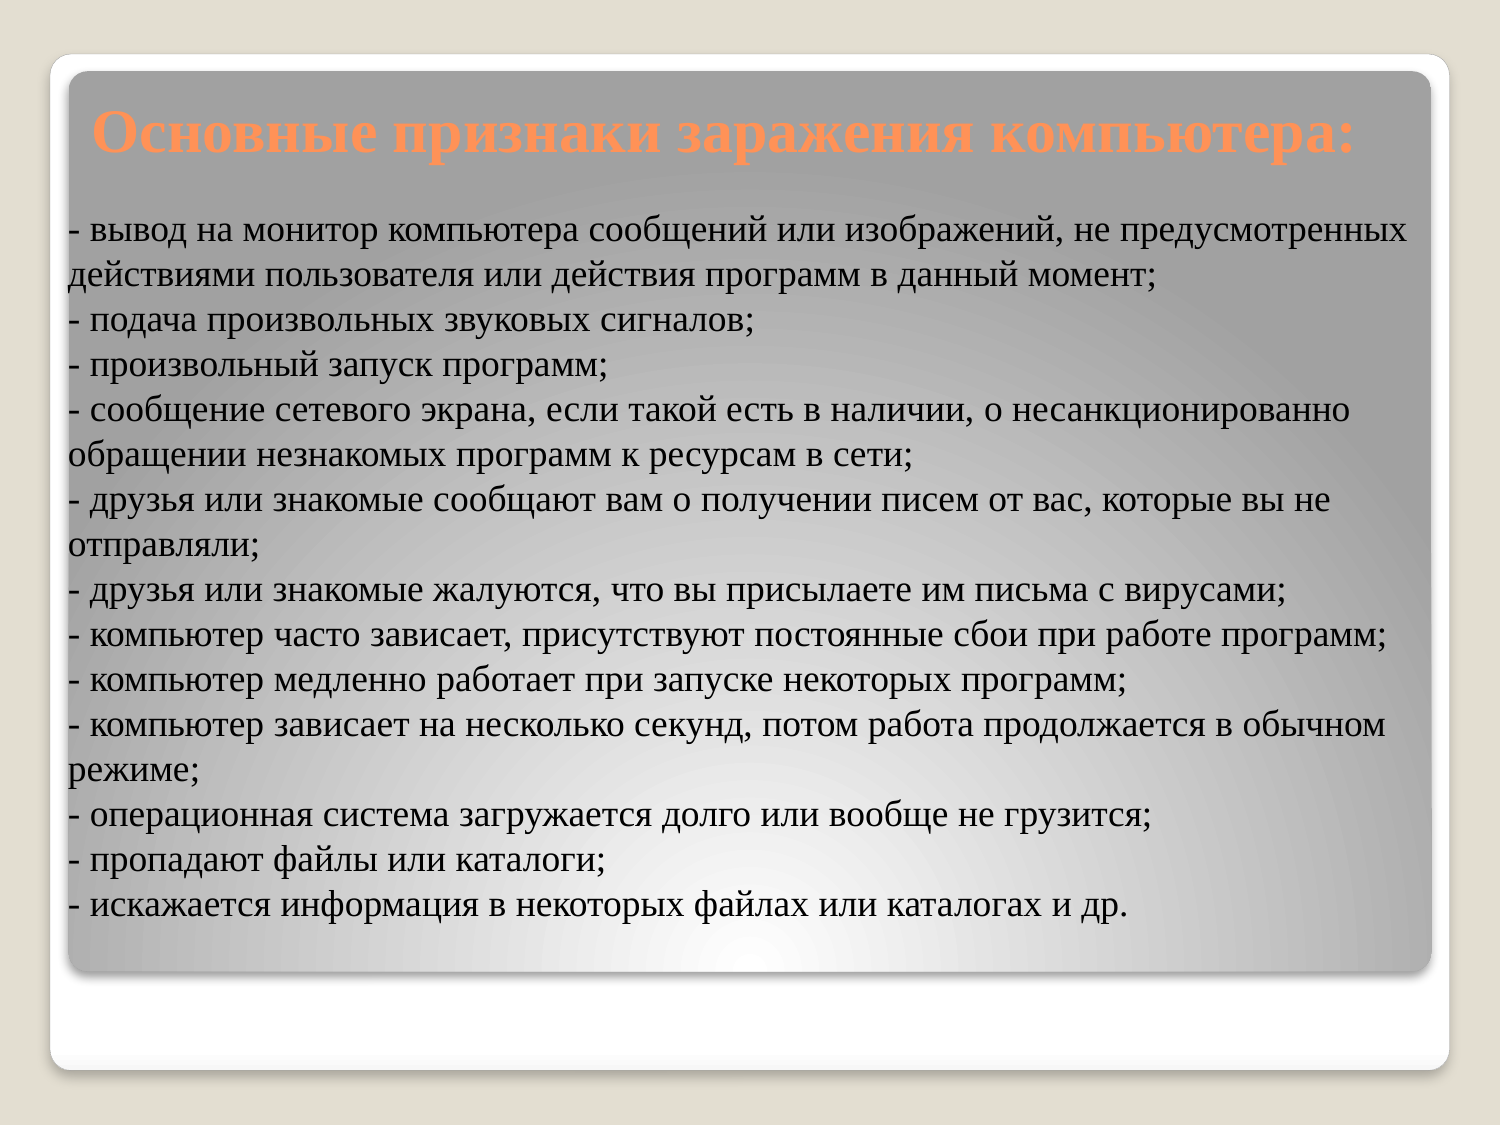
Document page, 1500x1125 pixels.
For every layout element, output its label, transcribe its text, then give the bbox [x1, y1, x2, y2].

title Основные признаки заражения компьютера: [76, 19, 1400, 173]
text_box - вывод на монитор компьютера сообщений или изображений, не предусмотренных действиями пользователя или действия программ в данный момент; - подача произвольных звуковых сигналов; - произвольный запуск программ; - сообщение сетевого экрана, если такой есть в наличии, о несанкционированно обращении незнакомых программ к ресурсам в сети; - друзья или знакомые сообщают вам о получении писем от вас, которые вы не отправляли; - друзья или знакомые жалуются, что вы присылаете им письма с вирусами; - компьютер часто зависает, присутствуют постоянные сбои при работе программ; - компьютер медленно работает при запуске некоторых программ; - компьютер зависает на несколько секунд, потом работа продолжается в обычном режиме; - операционная система загружается долго или вообще не грузится; - пропадают файлы или каталоги; - искажается информация в некоторых файлах или каталогах и др. [53, 196, 1471, 982]
